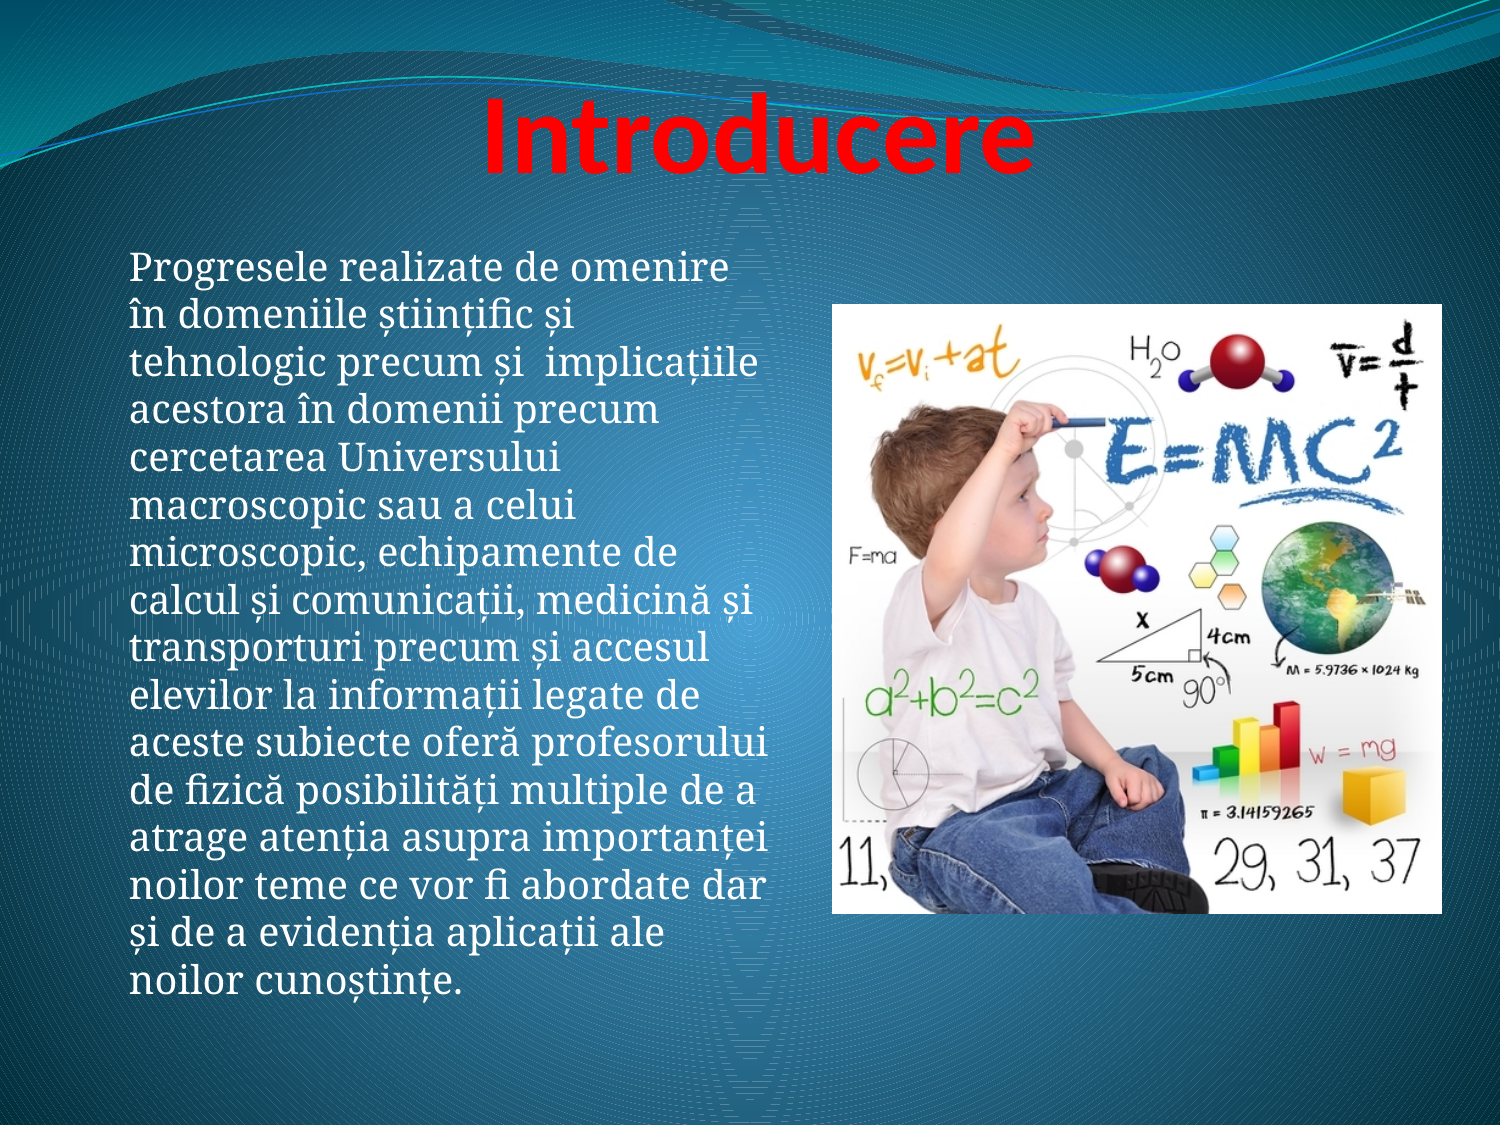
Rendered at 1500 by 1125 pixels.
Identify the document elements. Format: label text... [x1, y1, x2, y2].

title Introducere [117, 58, 1406, 197]
subtitle Progresele realizate de omenire în domeniile științific și tehnologic precum și implicațiile acestora în domenii precum cercetarea Universului macroscopic sau a celui microscopic, echipamente de calcul și comunicații, medicină și transporturi precum și accesul elevilor la informații legate de aceste subiecte oferă profesorului de fizică posibilități multiple de a atrage atenția asupra importanței noilor teme ce vor fi abordate dar și de a evidenția aplicații ale noilor cunoștințe. [128, 234, 786, 1020]
picture [831, 304, 1442, 915]
